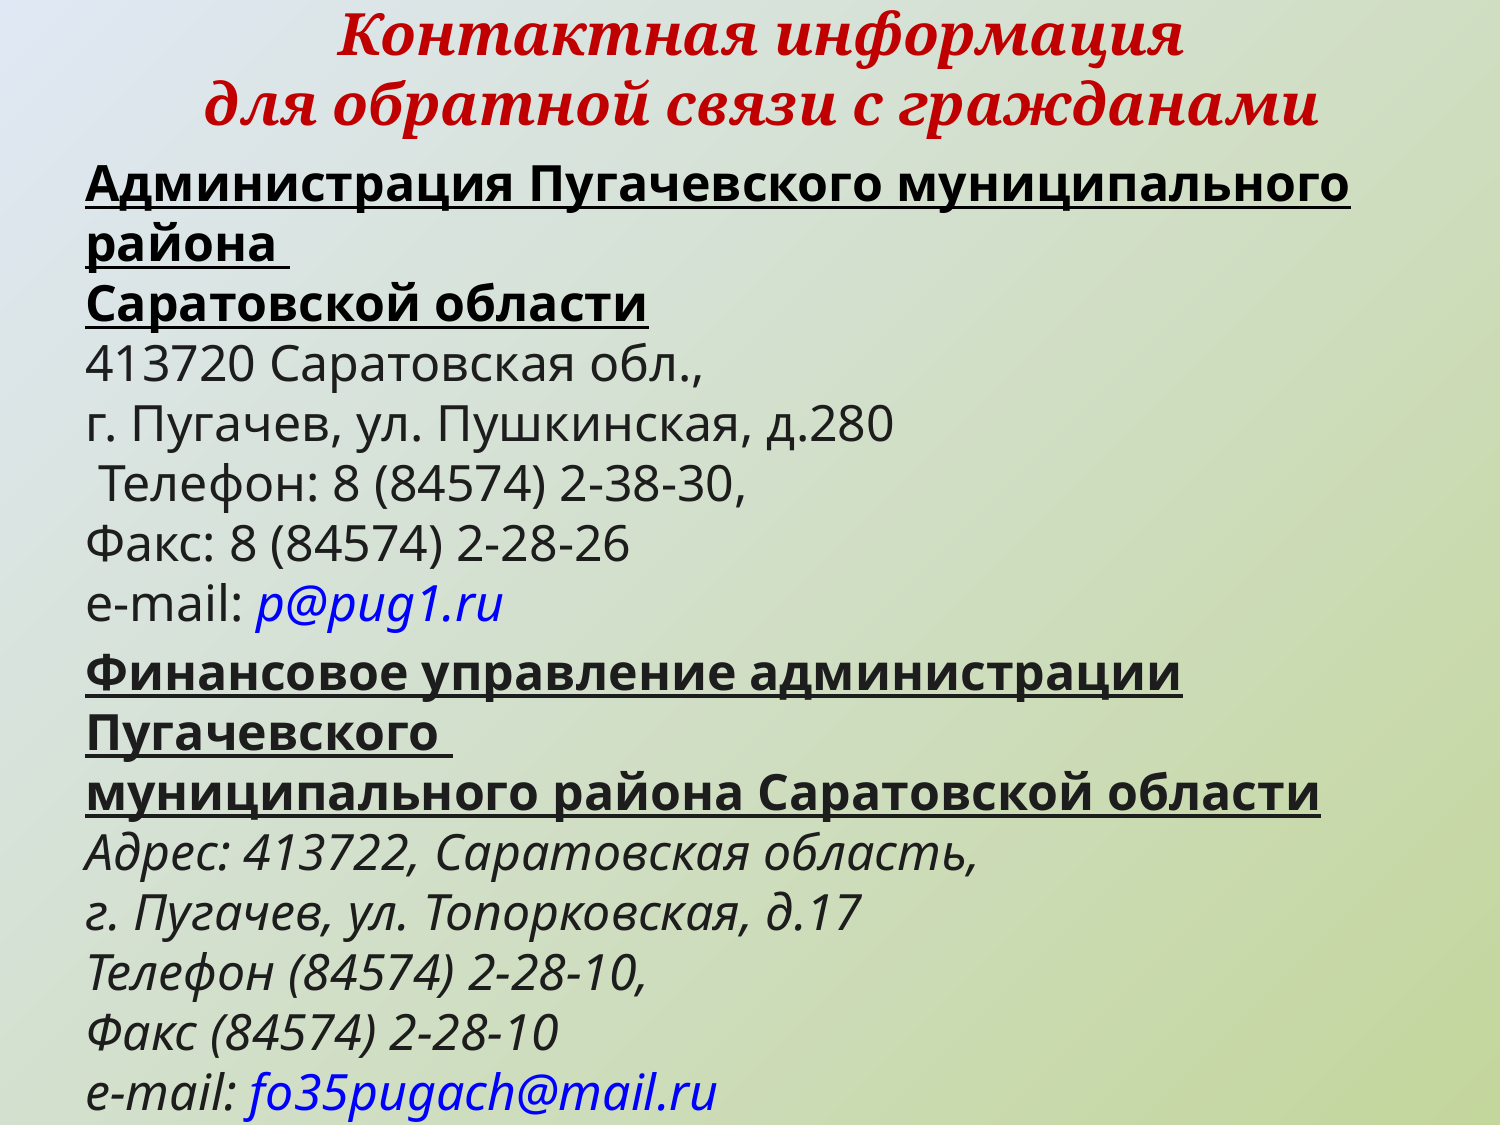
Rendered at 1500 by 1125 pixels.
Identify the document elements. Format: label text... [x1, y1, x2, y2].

text_box Контактная информация для обратной связи с гражданами Администрация Пугачевского муниципального района Саратовской области 413720 Саратовская обл., г. Пугачев, ул. Пушкинская, д.280 Телефон: 8 (84574) 2-38-30, Факс: 8 (84574) 2-28-26 e-mail: p@pug1.ru Финансовое управление администрации Пугачевского муниципального района Саратовской области Адрес: 413722, Саратовская область, г. Пугачев, ул. Топорковская, д.17 Телефон (84574) 2-28-10, Факс (84574) 2-28-10 e-mail: fo35pugach@mail.ru [70, 0, 1454, 1125]
